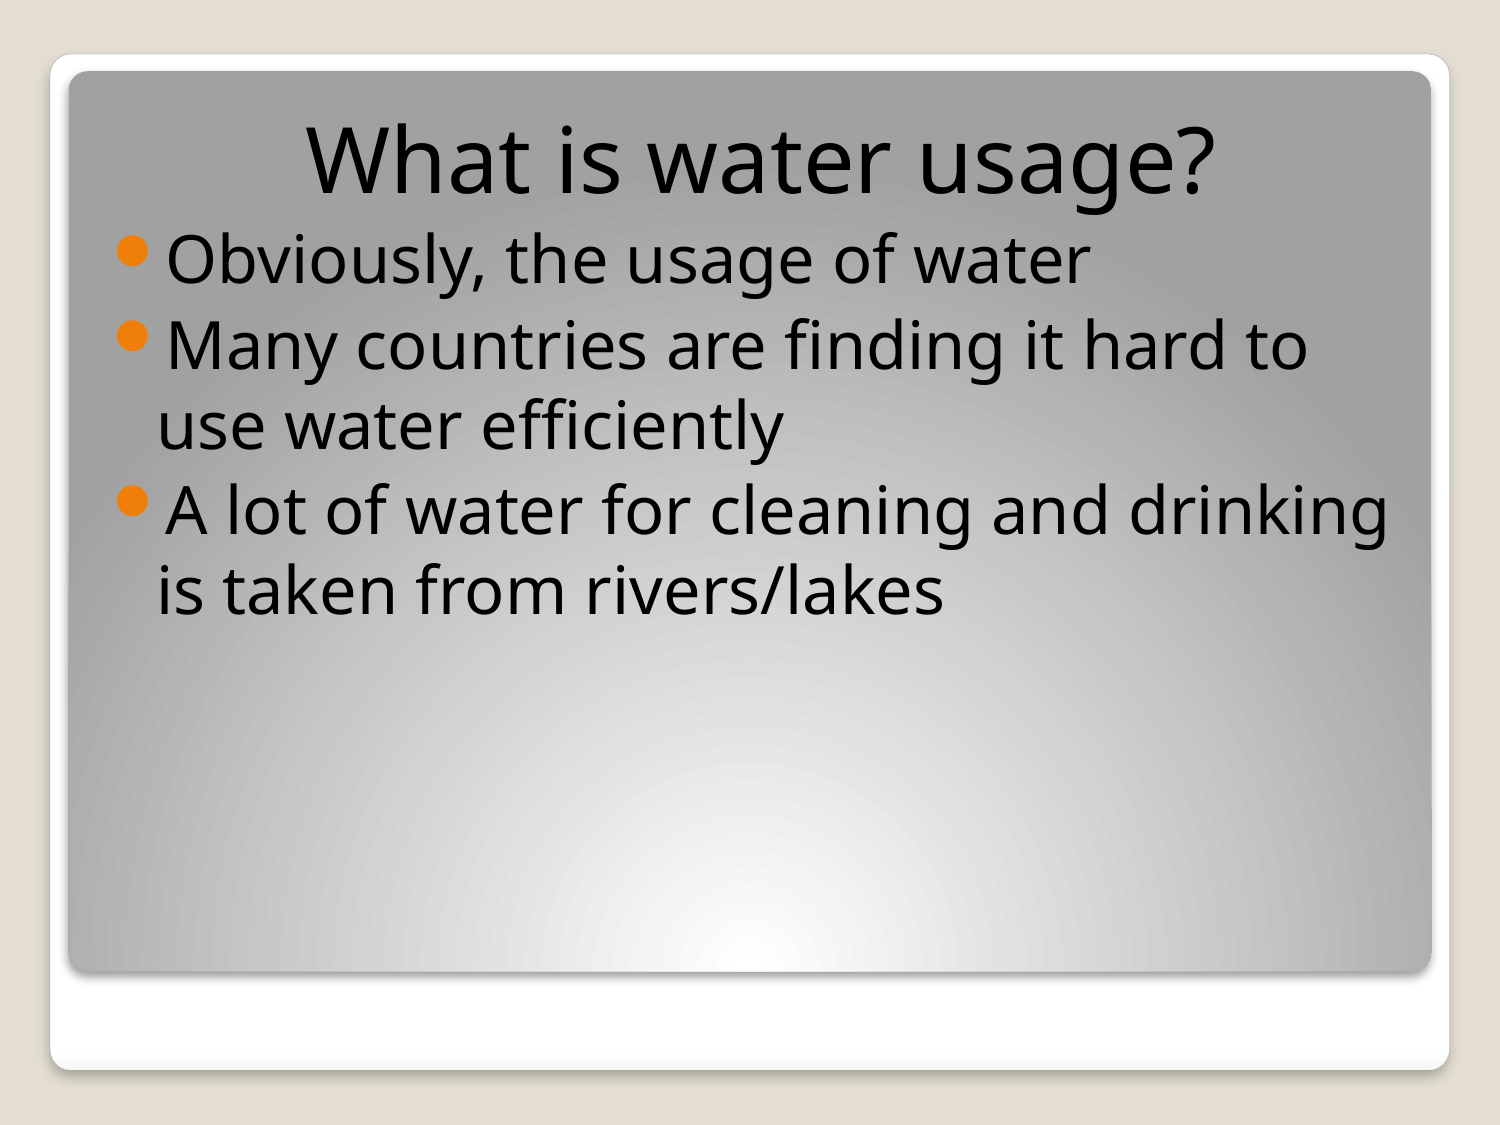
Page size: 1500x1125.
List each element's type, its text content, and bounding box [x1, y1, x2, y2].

list What is water usage? Obviously, the usage of water Many countries are finding it hard to use water efficiently A lot of water for cleaning and drinking is taken from rivers/lakes [82, 86, 1425, 950]
